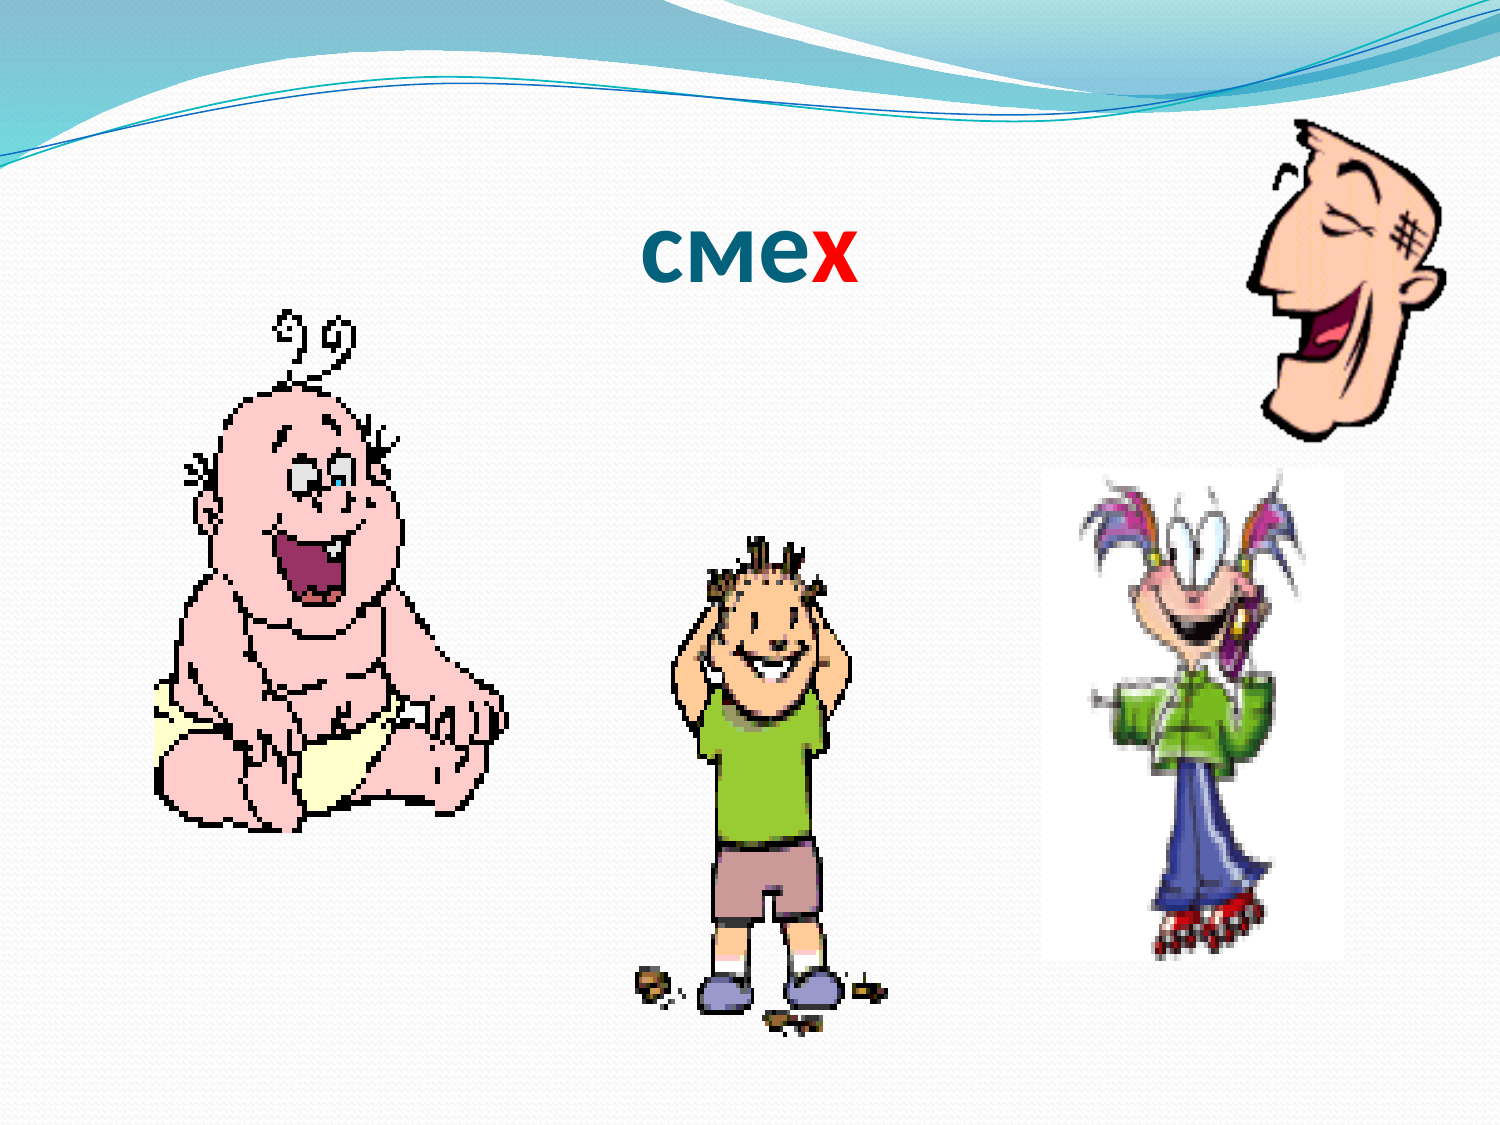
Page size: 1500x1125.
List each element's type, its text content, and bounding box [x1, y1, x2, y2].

picture [46, 304, 540, 856]
picture [1194, 116, 1500, 446]
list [585, 515, 903, 1044]
picture [1042, 468, 1344, 962]
title смех [75, 115, 1425, 303]
